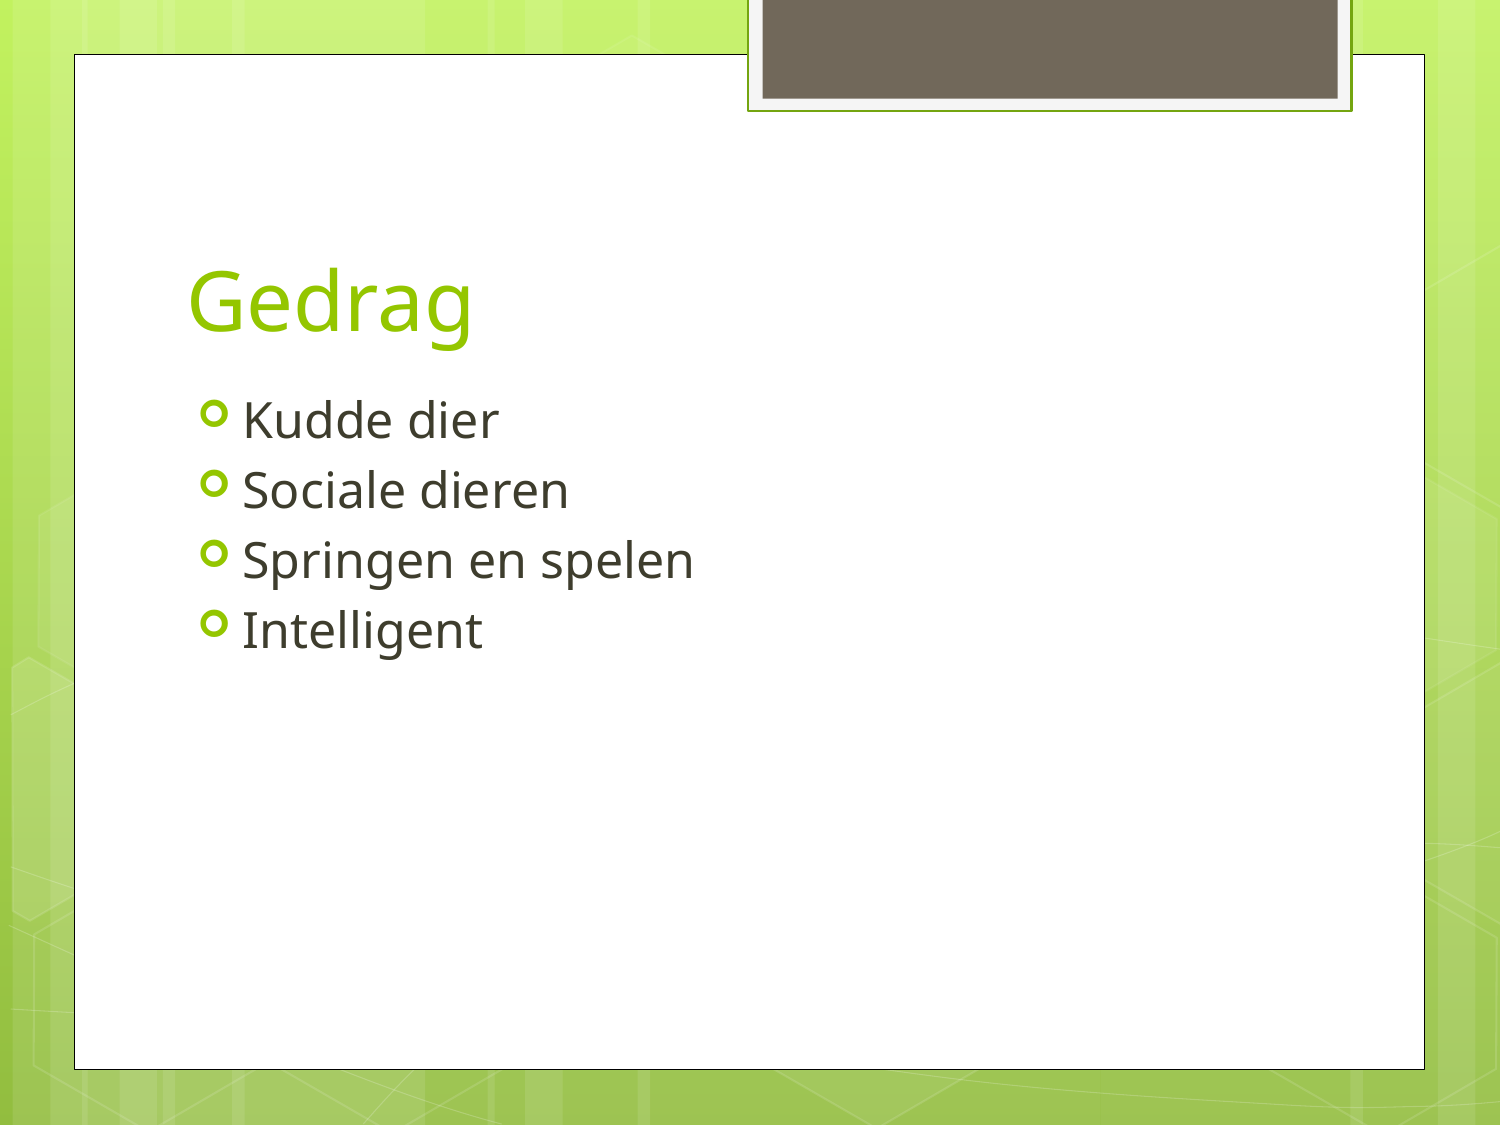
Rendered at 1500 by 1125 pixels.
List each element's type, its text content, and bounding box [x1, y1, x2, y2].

title Gedrag [171, 168, 1324, 357]
list Kudde dier Sociale dieren Springen en spelen Intelligent [171, 381, 1283, 957]
